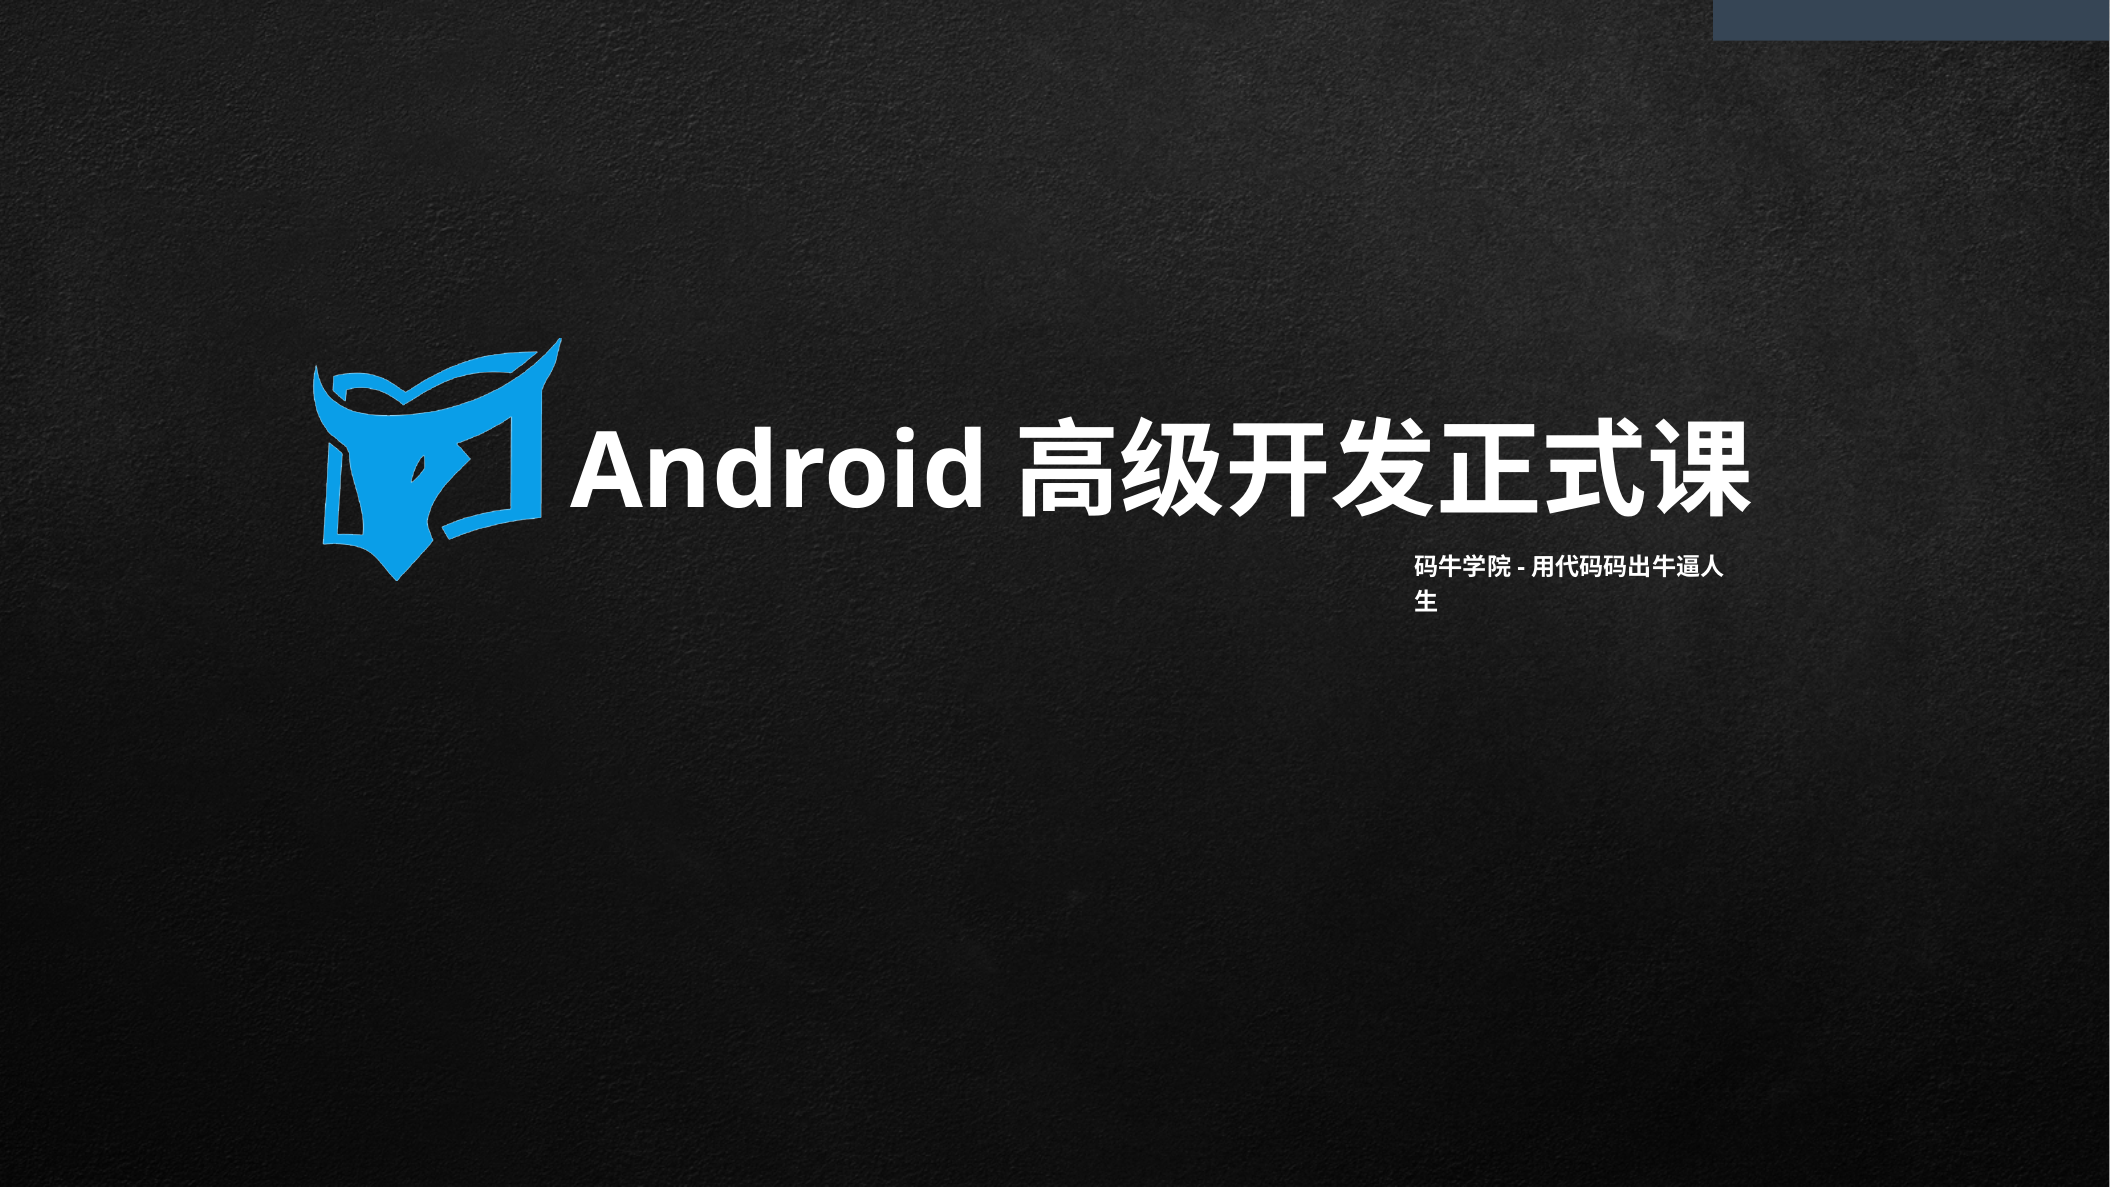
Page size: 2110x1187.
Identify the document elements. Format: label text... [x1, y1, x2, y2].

text_box [1713, 0, 2110, 41]
text_box 码牛学院-用代码码出牛逼人生 [1399, 538, 1763, 623]
text_box Android高级开发正式课 [598, 394, 1841, 537]
picture [0, 0, 2110, 1187]
